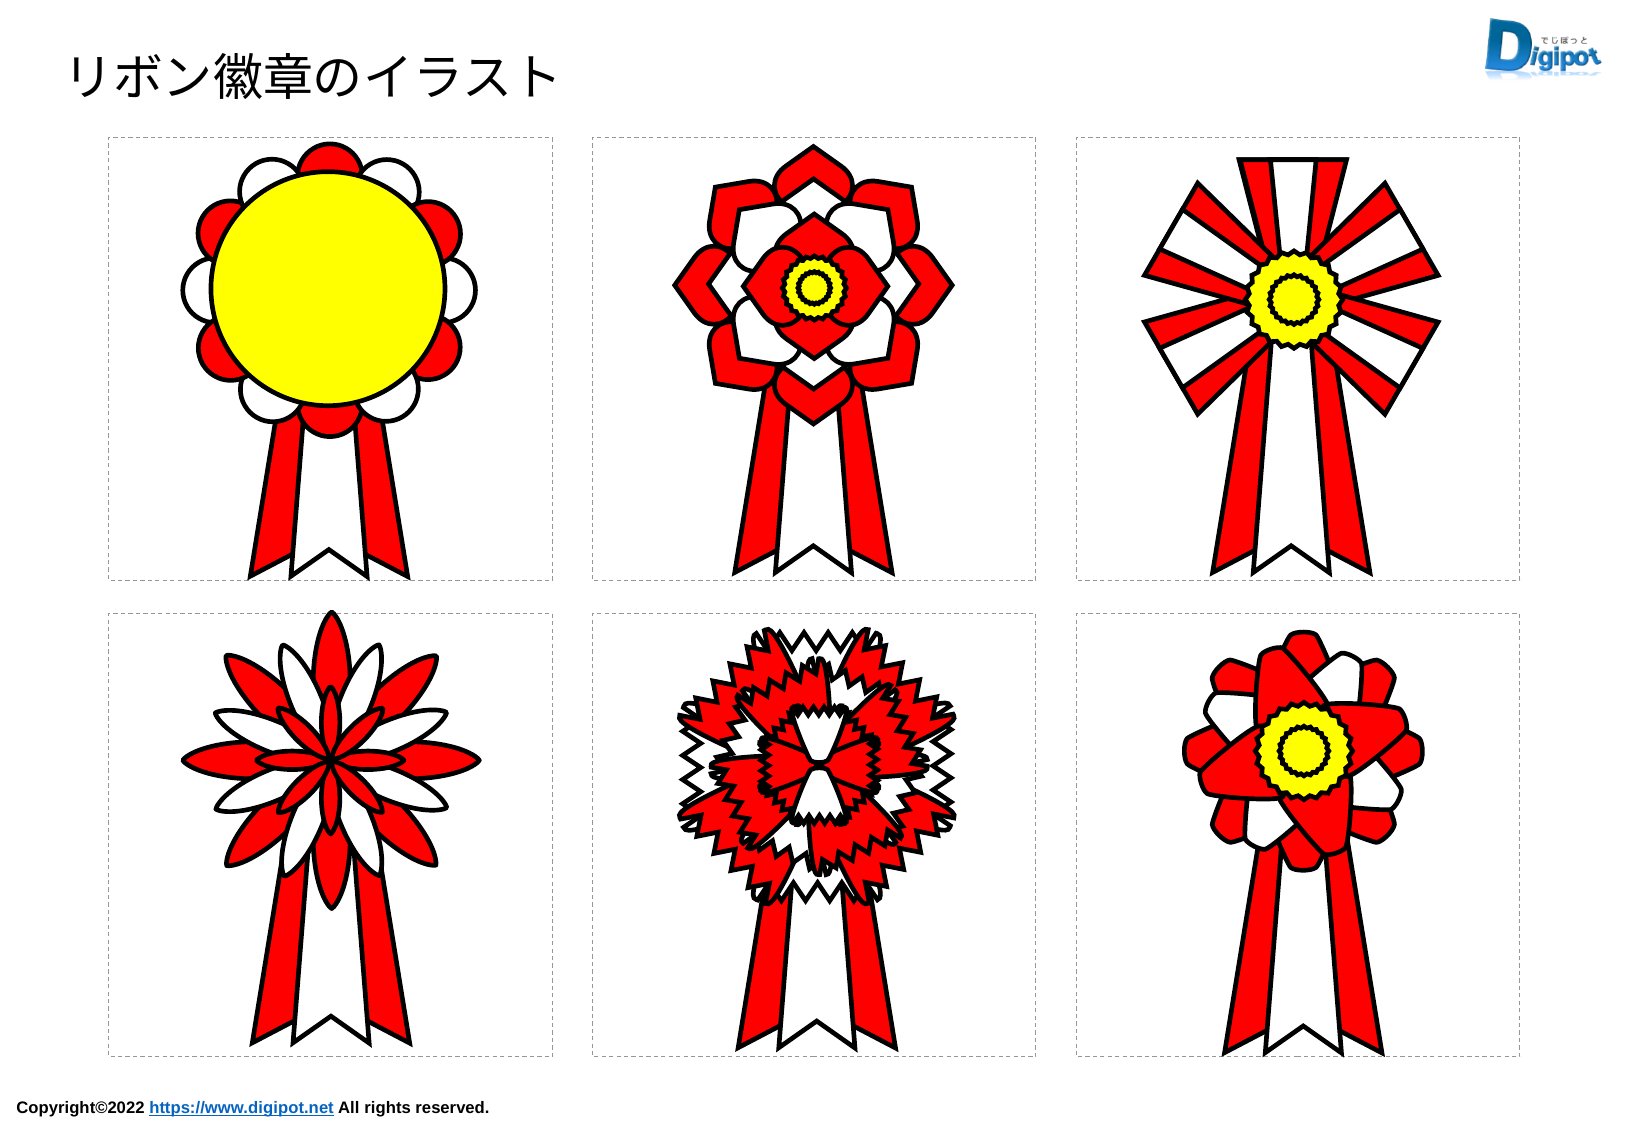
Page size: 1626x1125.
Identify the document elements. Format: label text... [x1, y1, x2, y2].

picture [1485, 18, 1602, 82]
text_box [182, 611, 480, 1044]
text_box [674, 146, 953, 573]
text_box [682, 632, 951, 1048]
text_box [182, 143, 476, 577]
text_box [1152, 159, 1431, 573]
text_box リボン徽章のイラスト [48, 38, 578, 113]
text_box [1184, 631, 1423, 1053]
